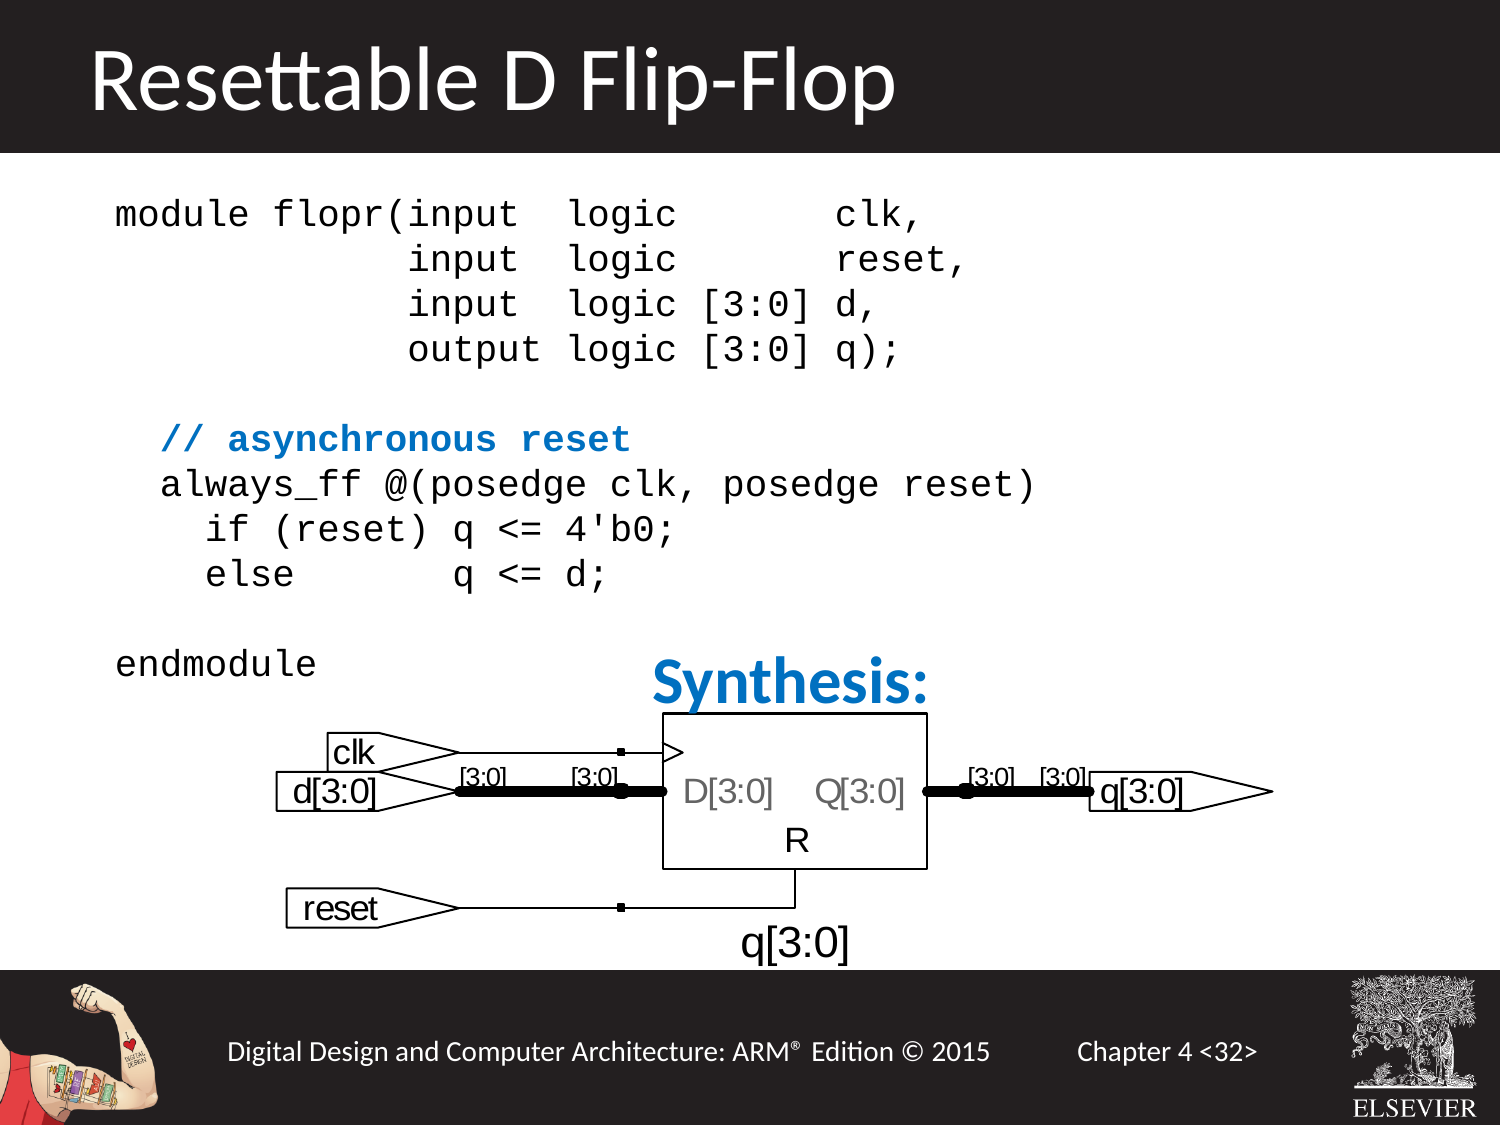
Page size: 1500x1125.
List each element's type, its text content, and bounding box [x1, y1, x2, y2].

text_box Resettable D Flip-Flop [75, 11, 1375, 136]
picture [0, 979, 163, 1125]
text_box module flopr(input logic clk, input logic reset, input logic [3:0] d, output logic [3:0] q); // asynchronous reset always_ff @(posedge clk, posedge reset) if (reset) q <= 4'b0; else q <= d; endmodule [99, 181, 1488, 737]
picture [1350, 974, 1477, 1117]
text_box [112, 200, 1438, 1050]
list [262, 699, 1288, 975]
text_box Synthesis: [637, 628, 988, 698]
